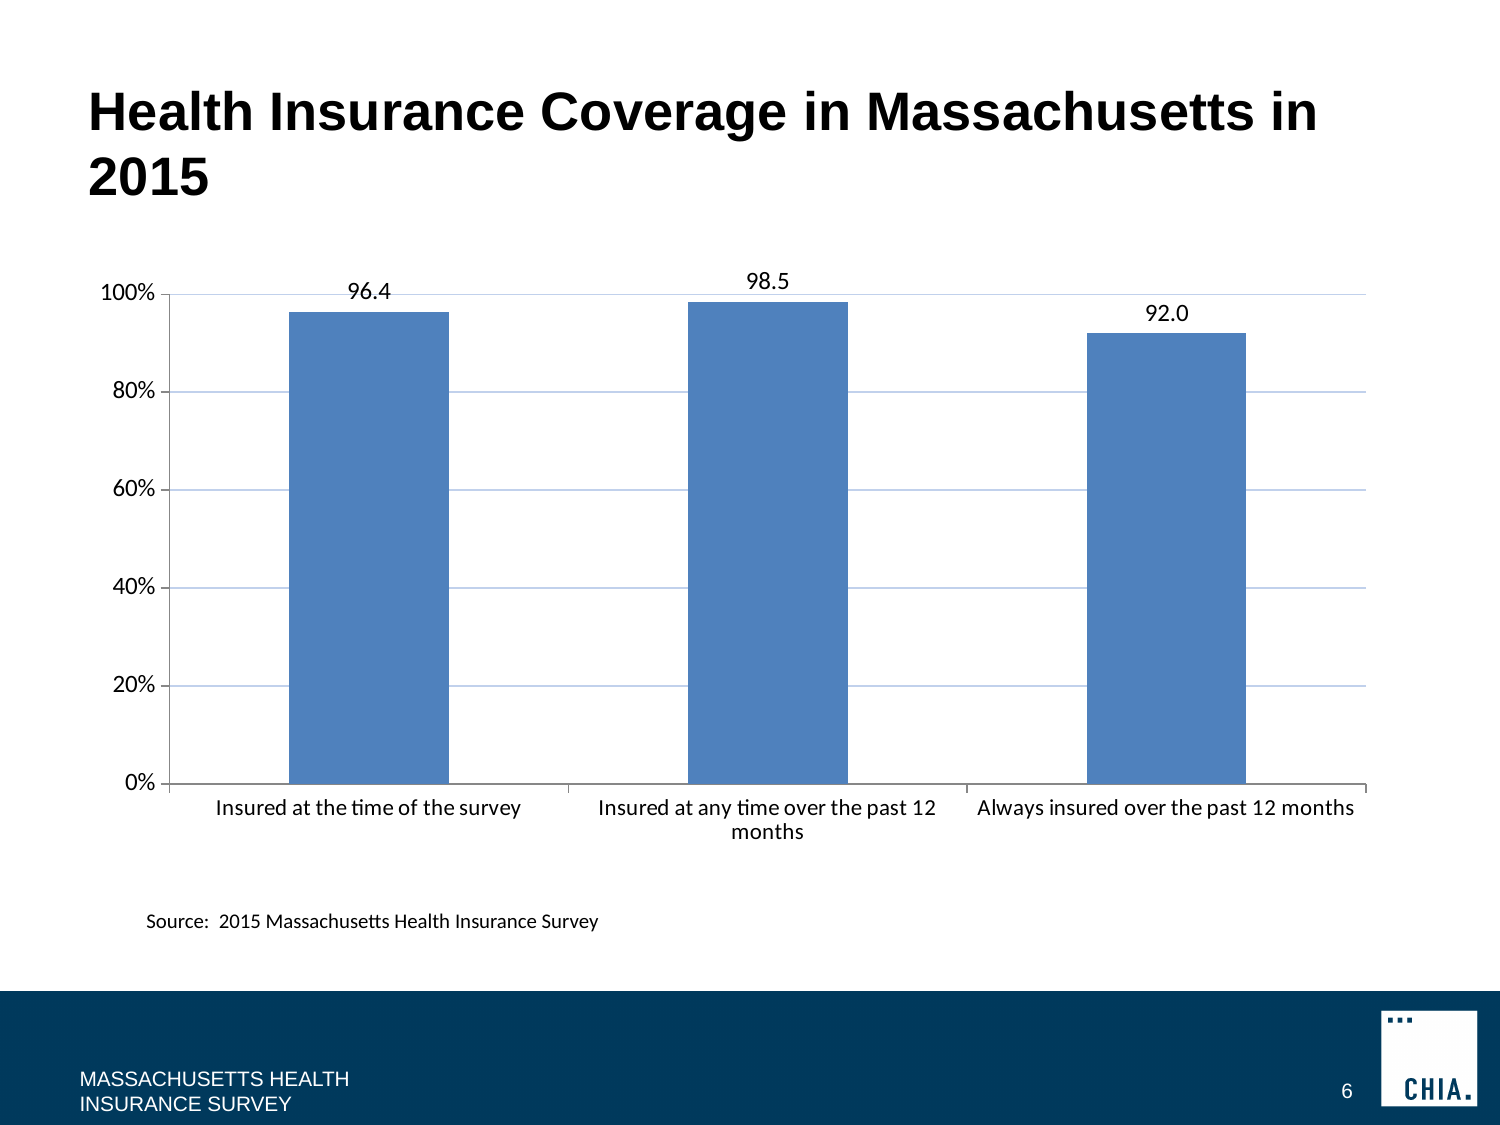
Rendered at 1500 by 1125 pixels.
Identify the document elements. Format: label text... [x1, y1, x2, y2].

picture [0, 991, 1500, 1125]
text_box Source: 2015 Massachusetts Health Insurance Survey [131, 900, 1142, 940]
chart [73, 269, 1393, 858]
title Health Insurance Coverage in Massachusetts in 2015 [73, 120, 1393, 227]
footer MASSACHUSETTS HEALTH INSURANCE SURVEY [64, 1060, 430, 1121]
slide_number 6 [1017, 1060, 1368, 1121]
